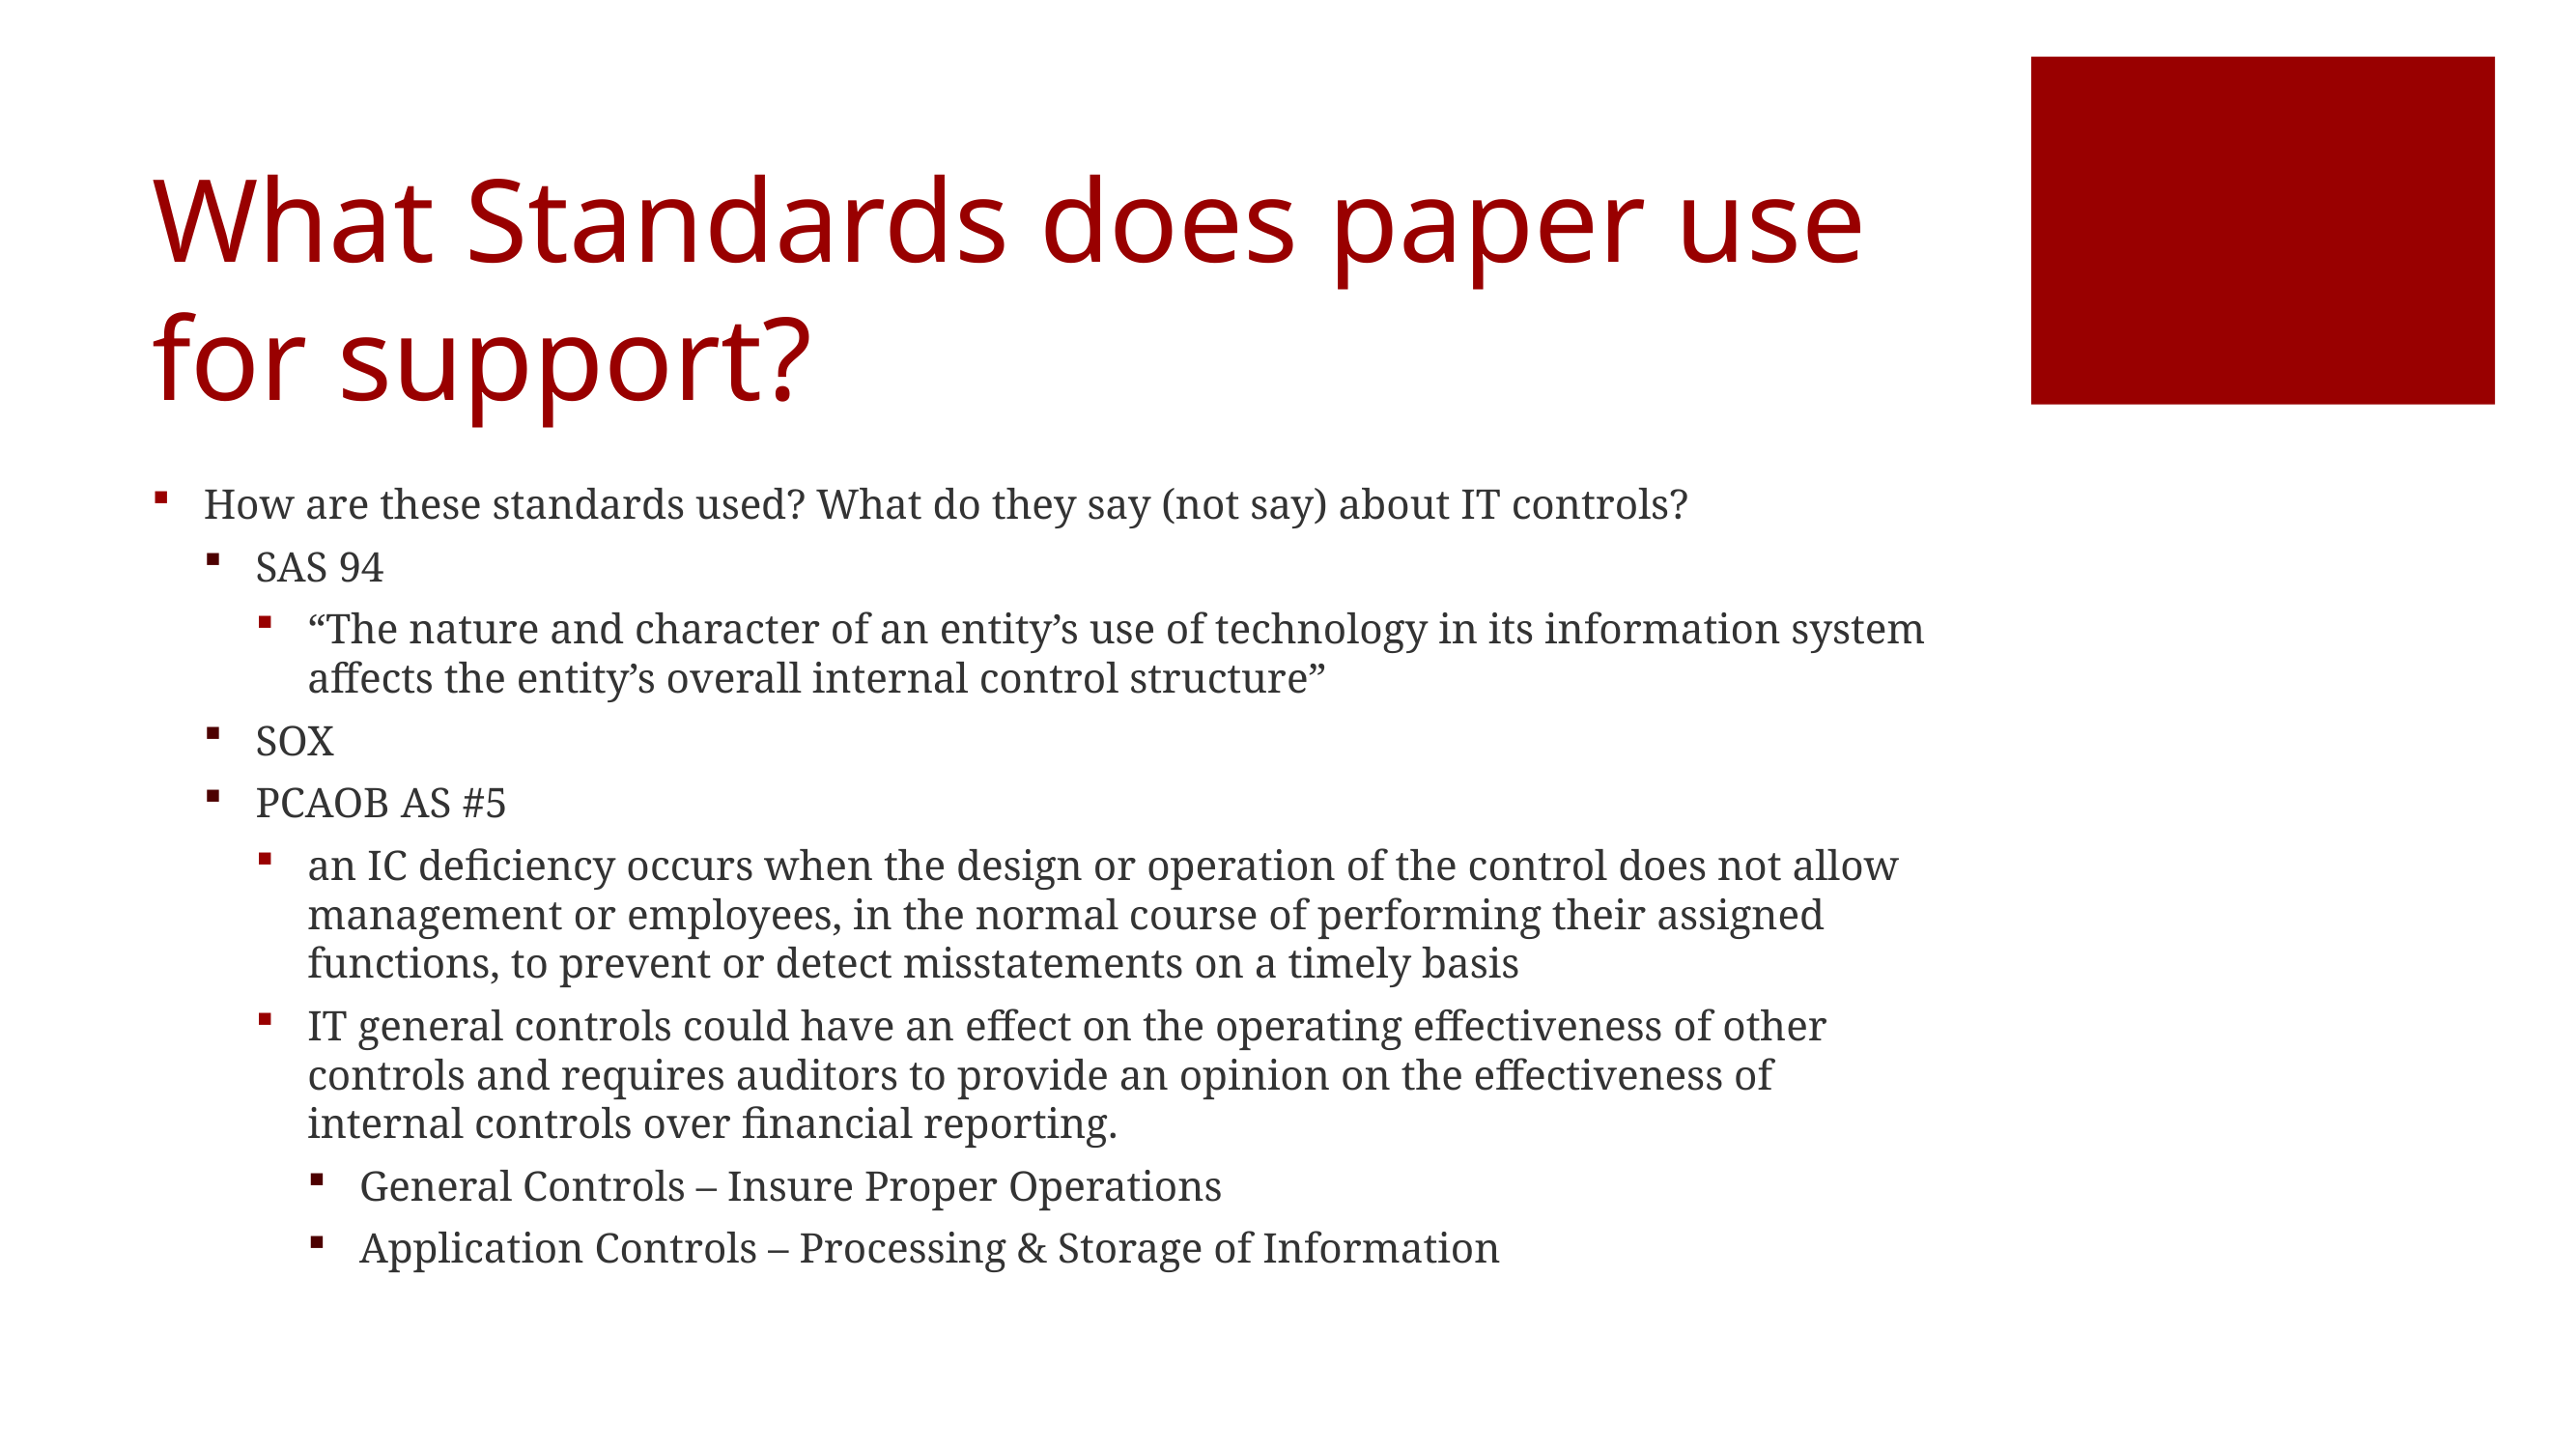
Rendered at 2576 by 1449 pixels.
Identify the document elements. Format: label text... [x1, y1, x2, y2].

title What Standards does paper use for support? [128, 193, 1963, 435]
list How are these standards used? What do they say (not say) about IT controls? SAS 94 “The nature and character of an entity’s use of technology in its information system affects the entity’s overall internal control structure” SOX PCAOB AS #5 an IC deficiency occurs when the design or operation of the control does not allow management or employees, in the normal course of performing their assigned functions, to prevent or detect misstatements on a timely basis IT general controls could have an effect on the operating effectiveness of other controls and requires auditors to provide an opinion on the effectiveness of internal controls over financial reporting. General Controls – Insure Proper Operations Application Controls – Processing & Storage of Information [128, 467, 1963, 1294]
